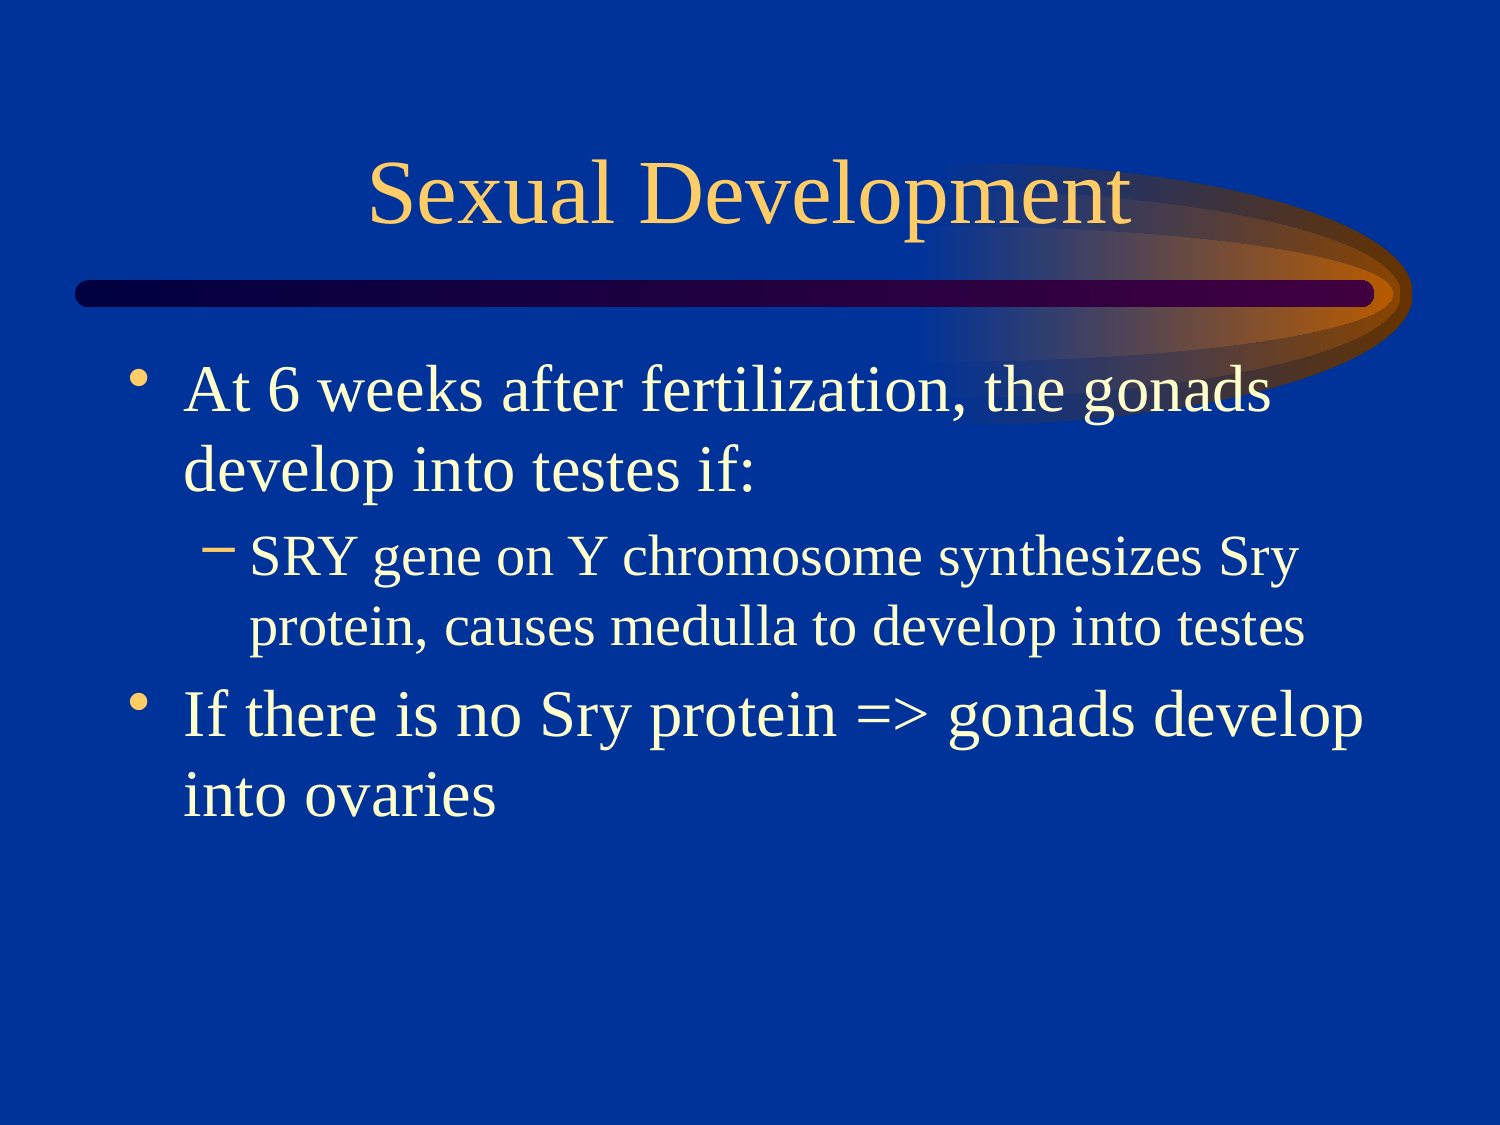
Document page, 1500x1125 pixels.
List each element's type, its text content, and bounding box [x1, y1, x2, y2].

list At 6 weeks after fertilization, the gonads develop into testes if: SRY gene on Y chromosome synthesizes Sry protein, causes medulla to develop into testes If there is no Sry protein => gonads develop into ovaries [112, 337, 1388, 1013]
title Sexual Development [112, 62, 1388, 251]
